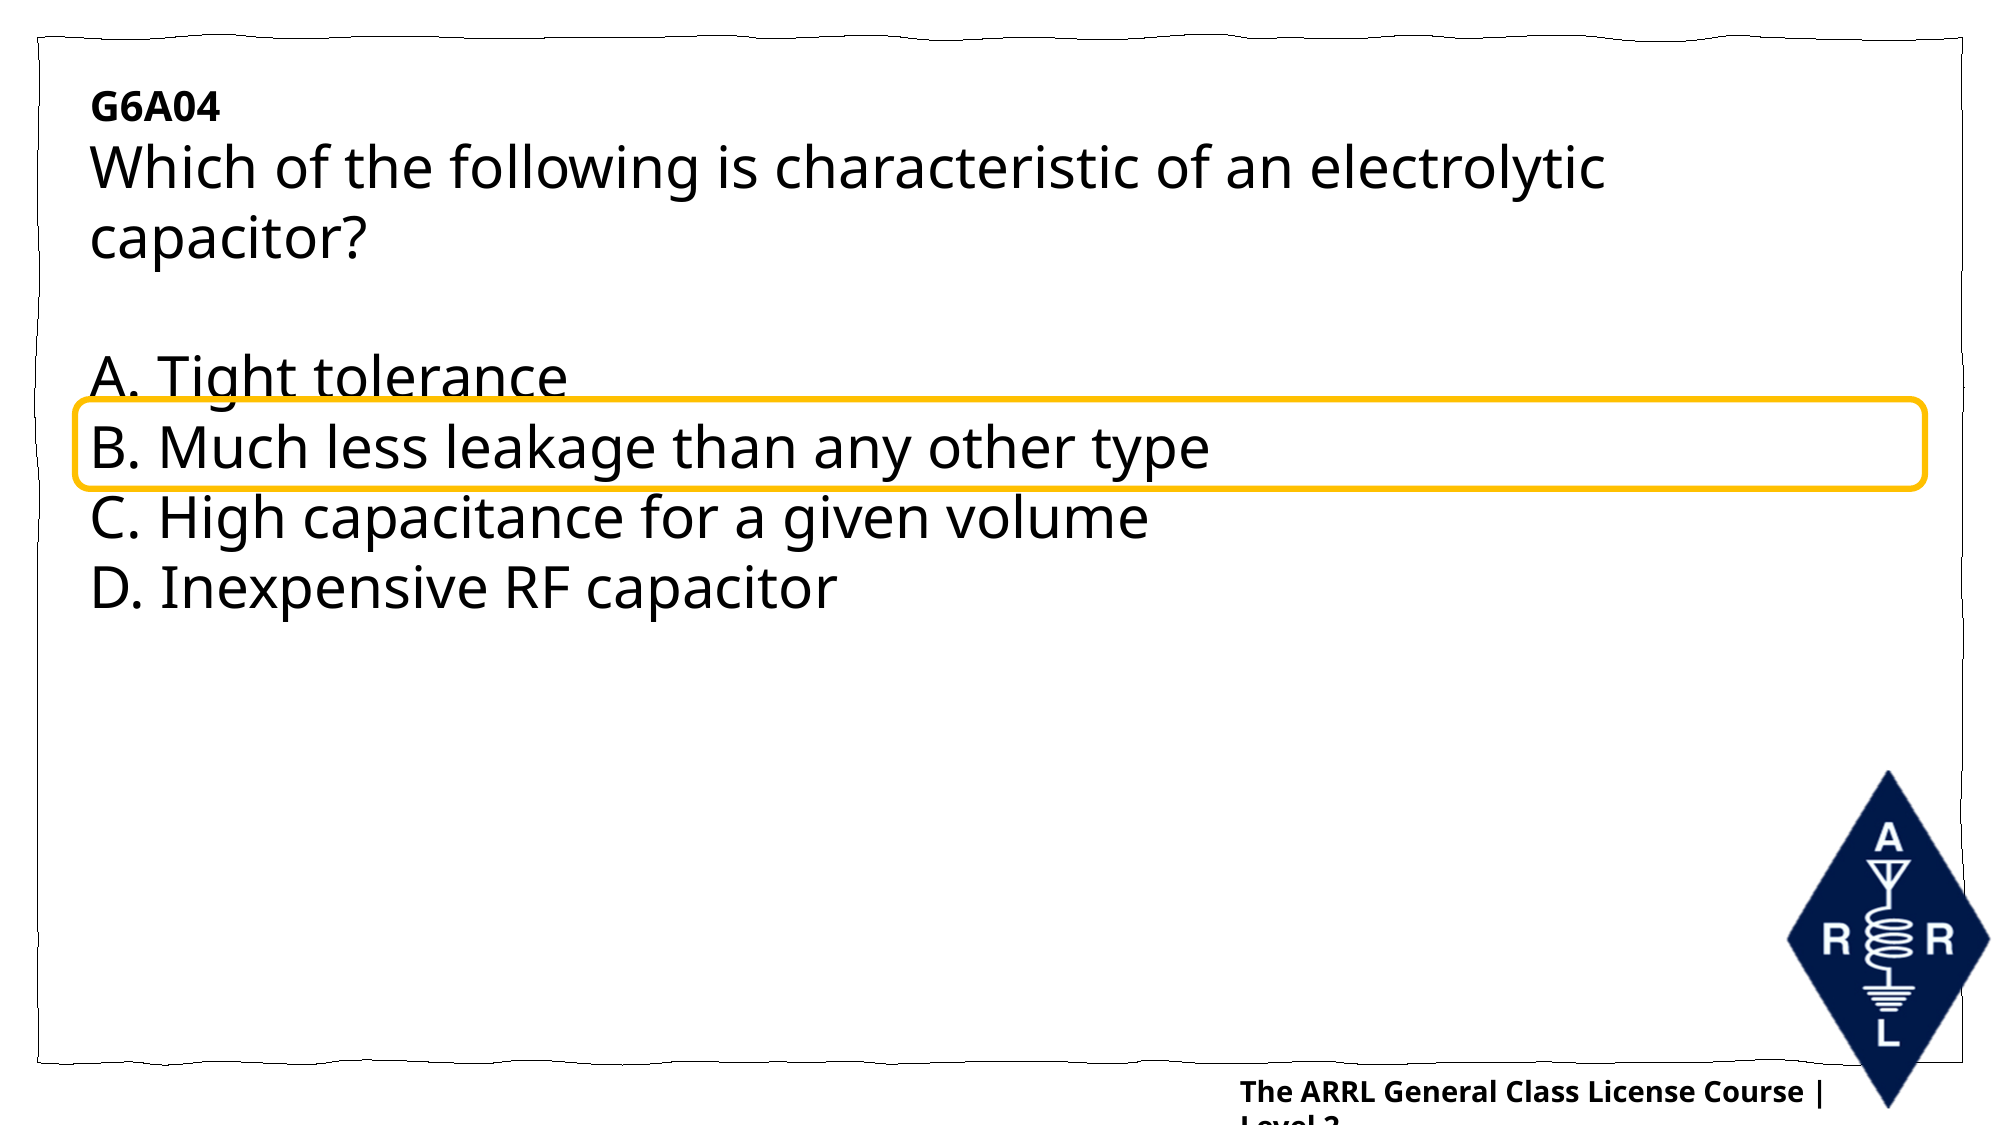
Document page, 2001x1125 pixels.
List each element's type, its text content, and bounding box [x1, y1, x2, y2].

text_box G6A04 Which of the following is characteristic of an electrolytic capacitor? A. Tight tolerance B. Much less leakage than any other type C. High capacitance for a given volume D. Inexpensive RF capacitor [75, 72, 1850, 406]
picture [1773, 752, 1999, 1125]
text_box G6A04 Which of the following is characteristic of an electrolytic capacitor? A. Tight tolerance B. Much less leakage than any other type C. High capacitance for a given volume D. Inexpensive RF capacitor [75, 482, 1850, 628]
text_box [73, 398, 1927, 490]
